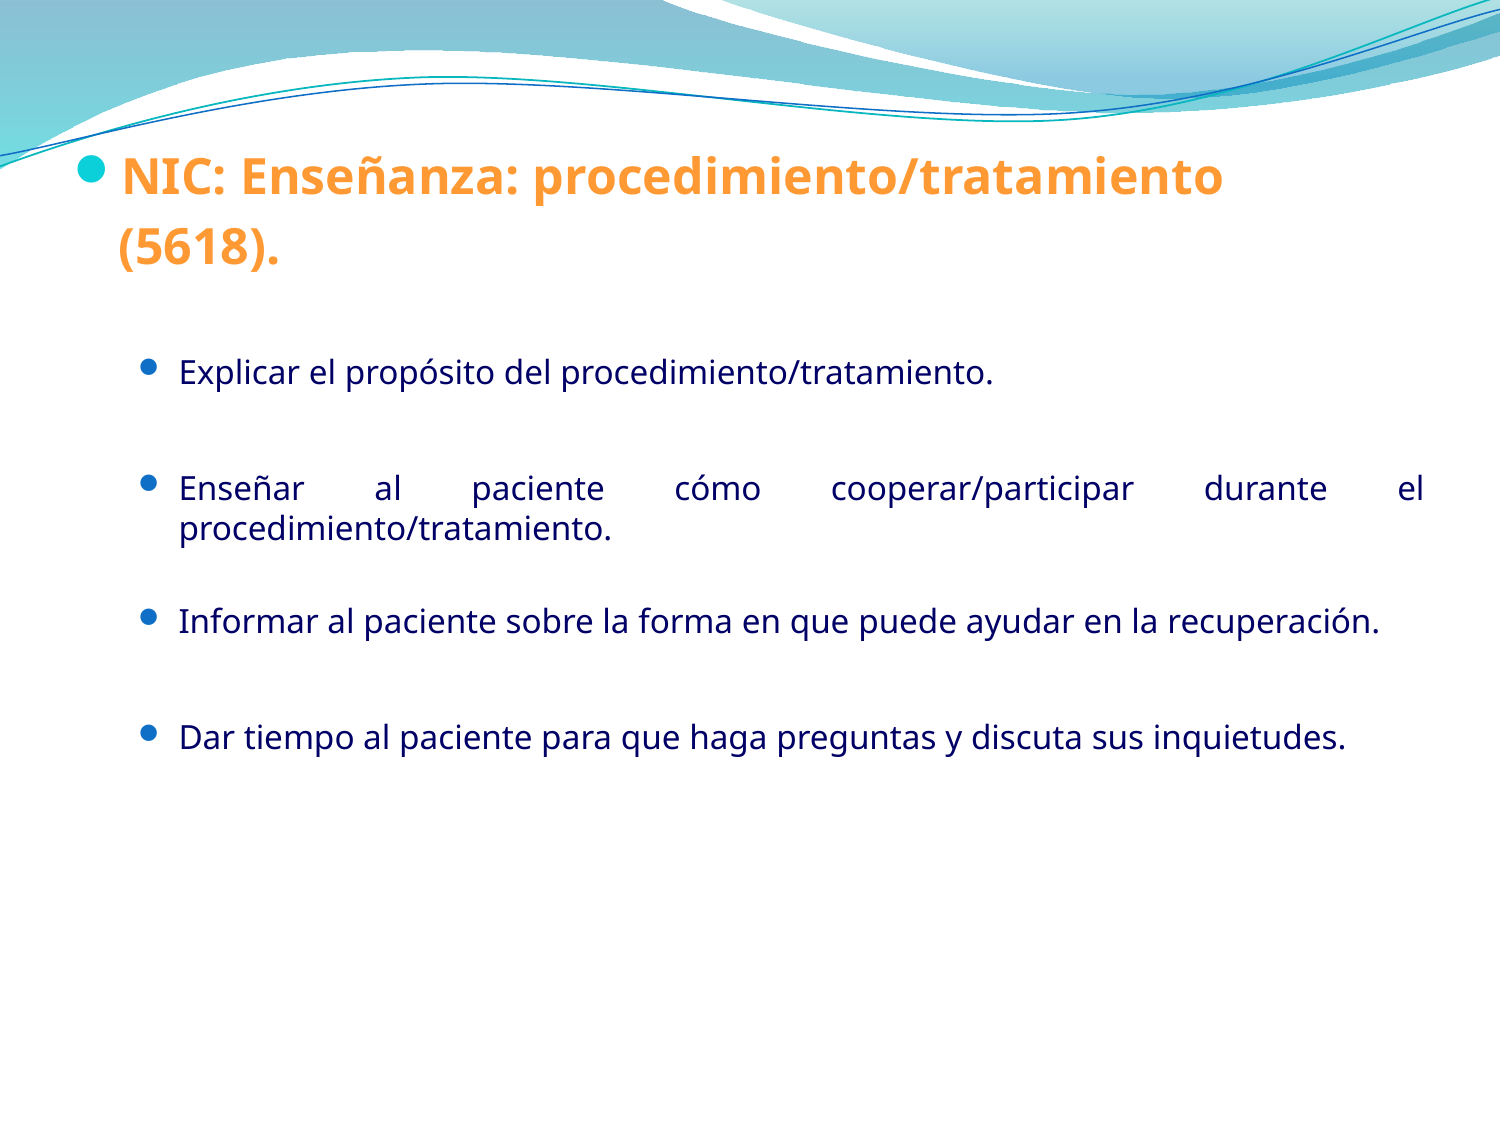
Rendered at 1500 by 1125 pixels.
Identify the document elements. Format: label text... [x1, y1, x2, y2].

list NIC: Enseñanza: procedimiento/tratamiento (5618). Explicar el propósito del procedimiento/tratamiento. Enseñar al paciente cómo cooperar/participar durante el procedimiento/tratamiento. Informar al paciente sobre la forma en que puede ayudar en la recuperación. Dar tiempo al paciente para que haga preguntas y discuta sus inquietudes. [58, 136, 1442, 1095]
